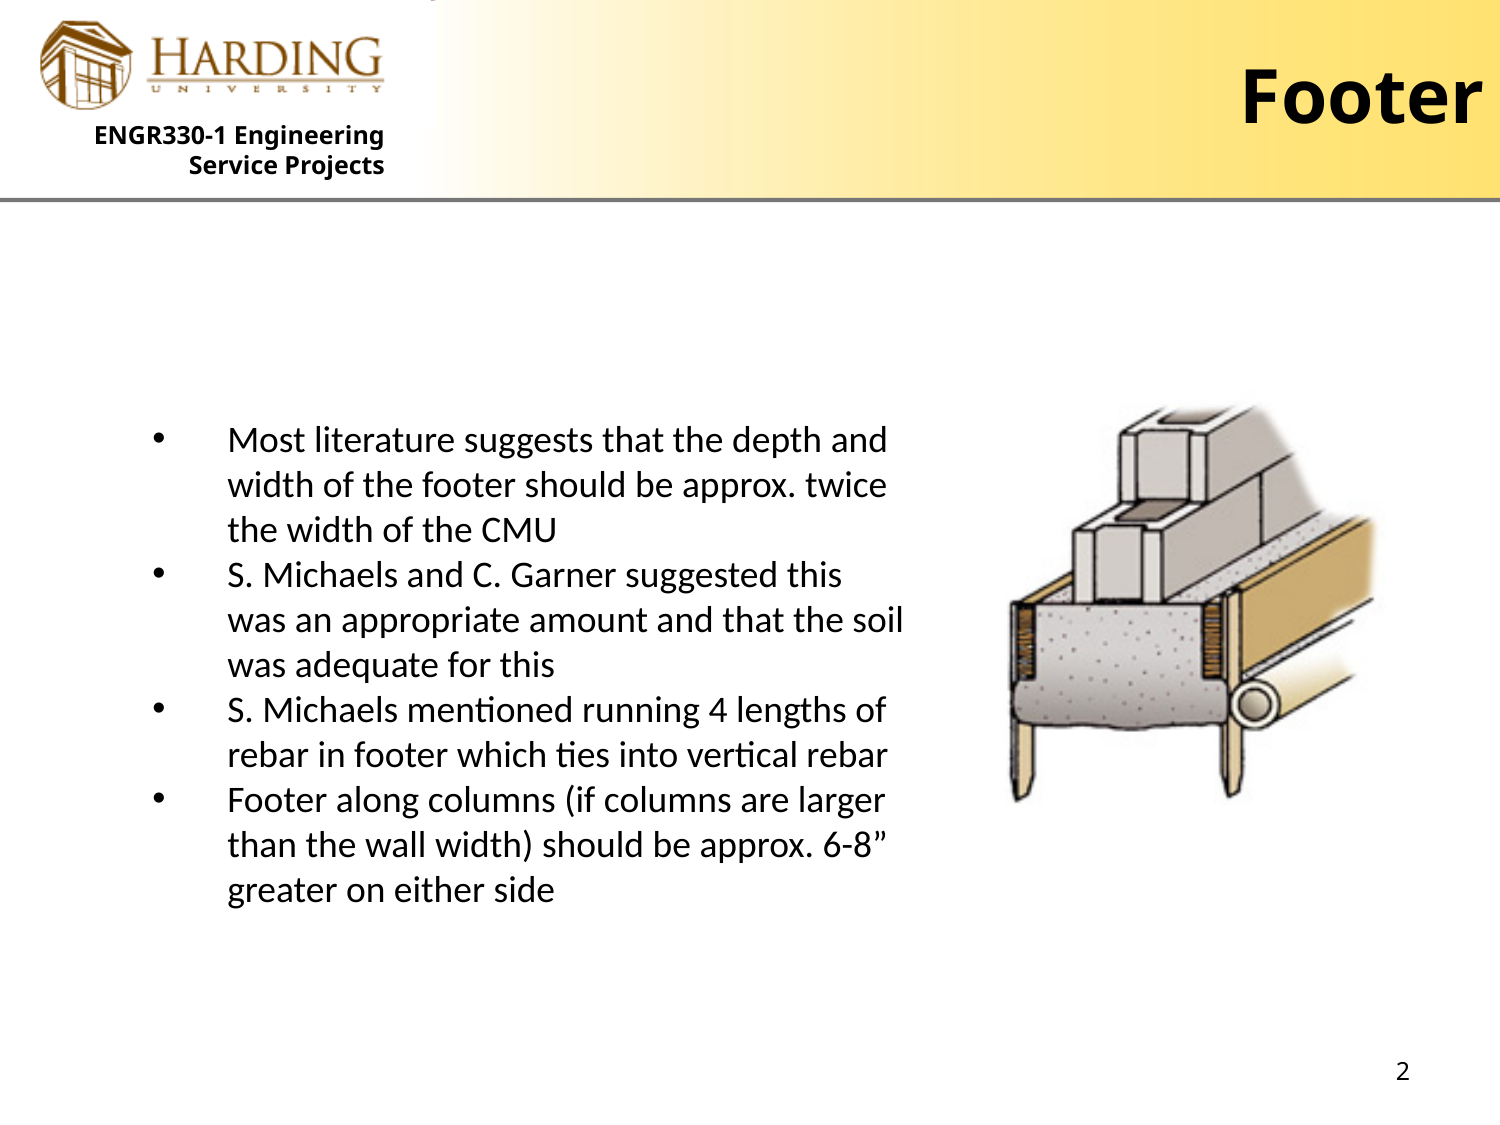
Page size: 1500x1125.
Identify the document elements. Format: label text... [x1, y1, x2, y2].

title Footer [399, 0, 1500, 188]
text_box Most literature suggests that the depth and width of the footer should be approx. twice the width of the CMU S. Michaels and C. Garner suggested this was an appropriate amount and that the soil was adequate for this S. Michaels mentioned running 4 lengths of rebar in footer which ties into vertical rebar Footer along columns (if columns are larger than the wall width) should be approx. 6-8” greater on either side [137, 407, 925, 918]
picture [987, 387, 1391, 808]
picture [0, 0, 399, 129]
slide_number 2 [1074, 1042, 1425, 1103]
